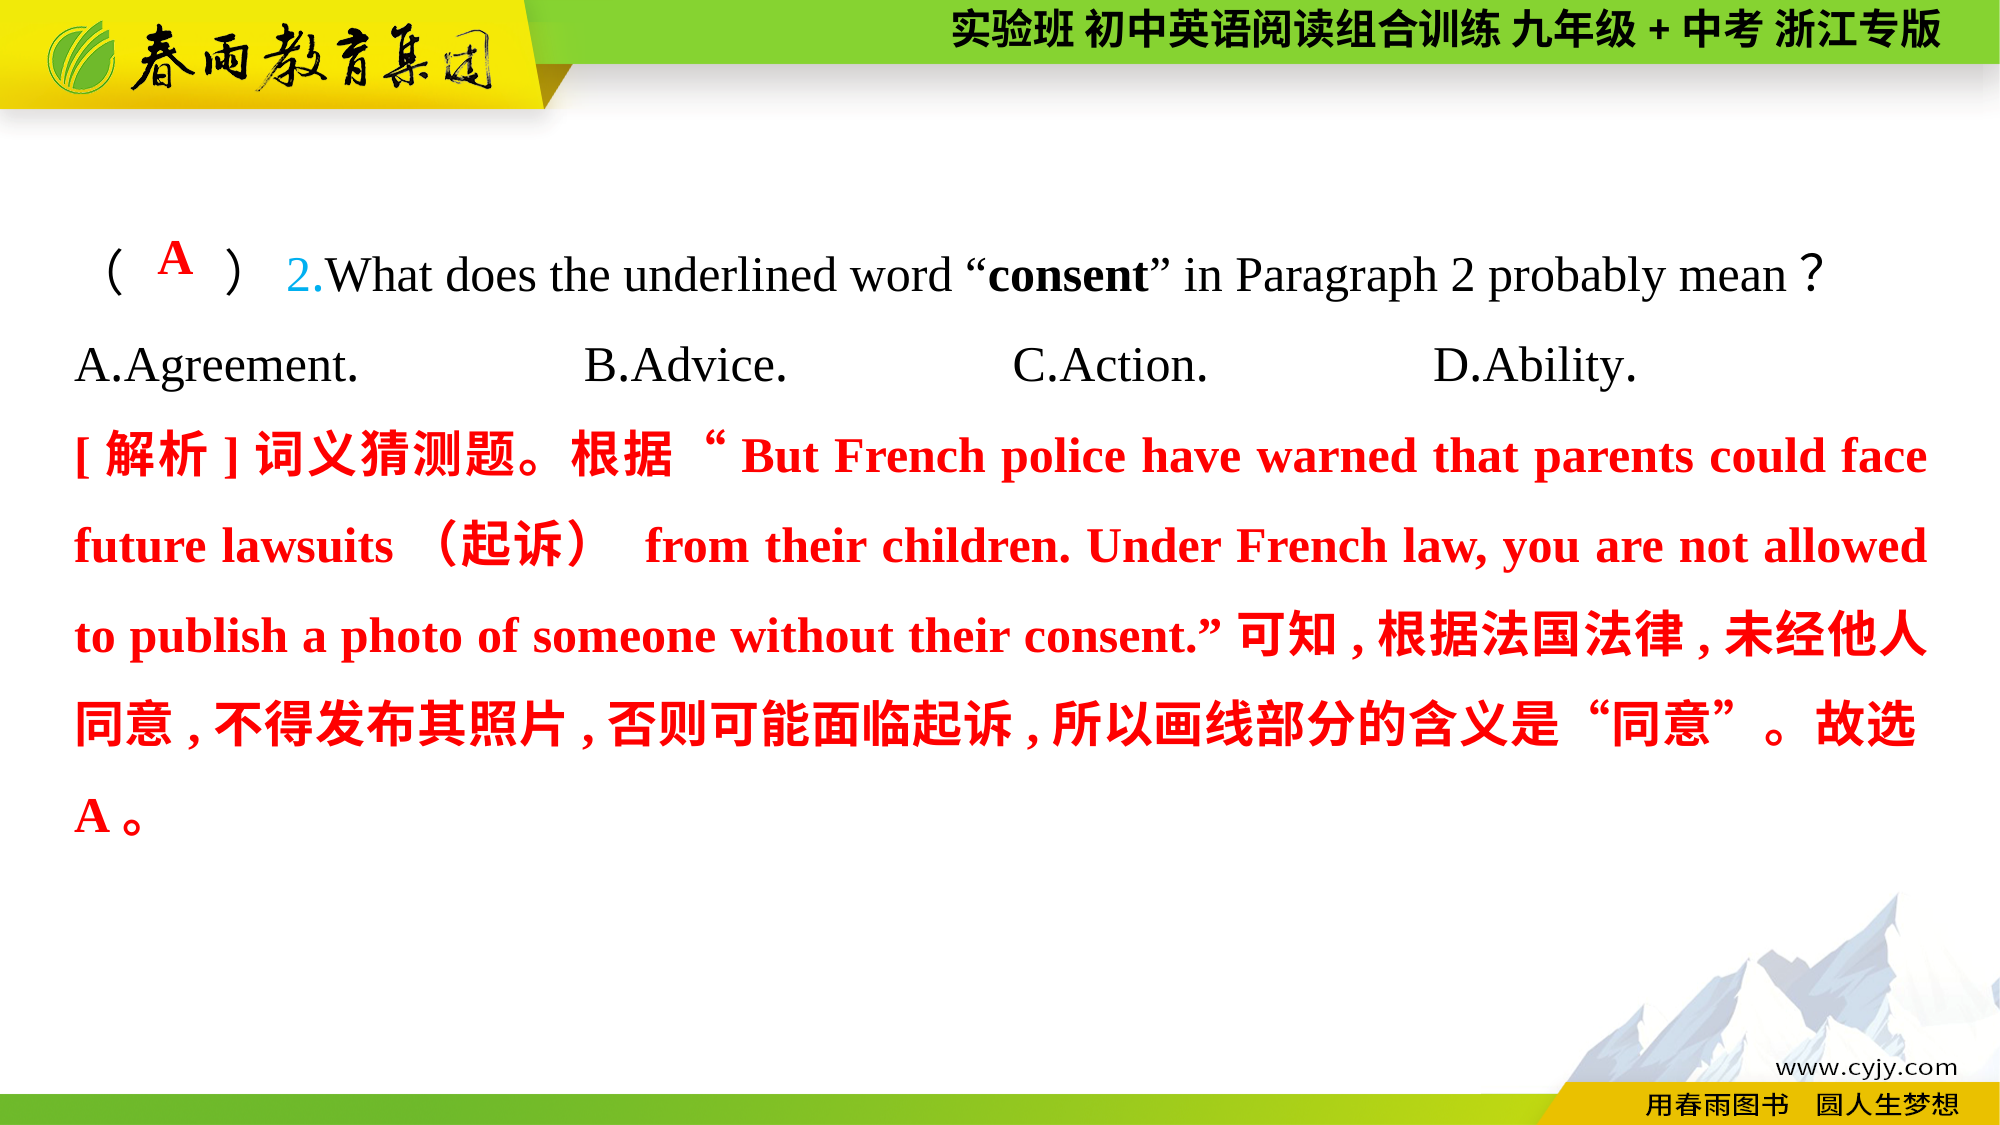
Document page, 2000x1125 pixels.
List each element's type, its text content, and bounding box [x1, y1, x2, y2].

picture [0, 0, 2000, 1125]
text_box [解析]词义猜测题。根据“But French police have warned that parents could face future lawsuits（起诉） from their children. Under French law, you are not allowed to publish a photo of someone without their consent.”可知,根据法国法律,未经他人同意,不得发布其照片,否则可能面临起诉,所以画线部分的含义是“同意”。故选A。 [59, 384, 1944, 850]
text_box A [142, 216, 209, 292]
list （ ）2.What does the underlined word “consent” in Paragraph 2 probably mean？ A.Agreement. B.Advice. C.Action. D.Ability. [59, 203, 1944, 384]
